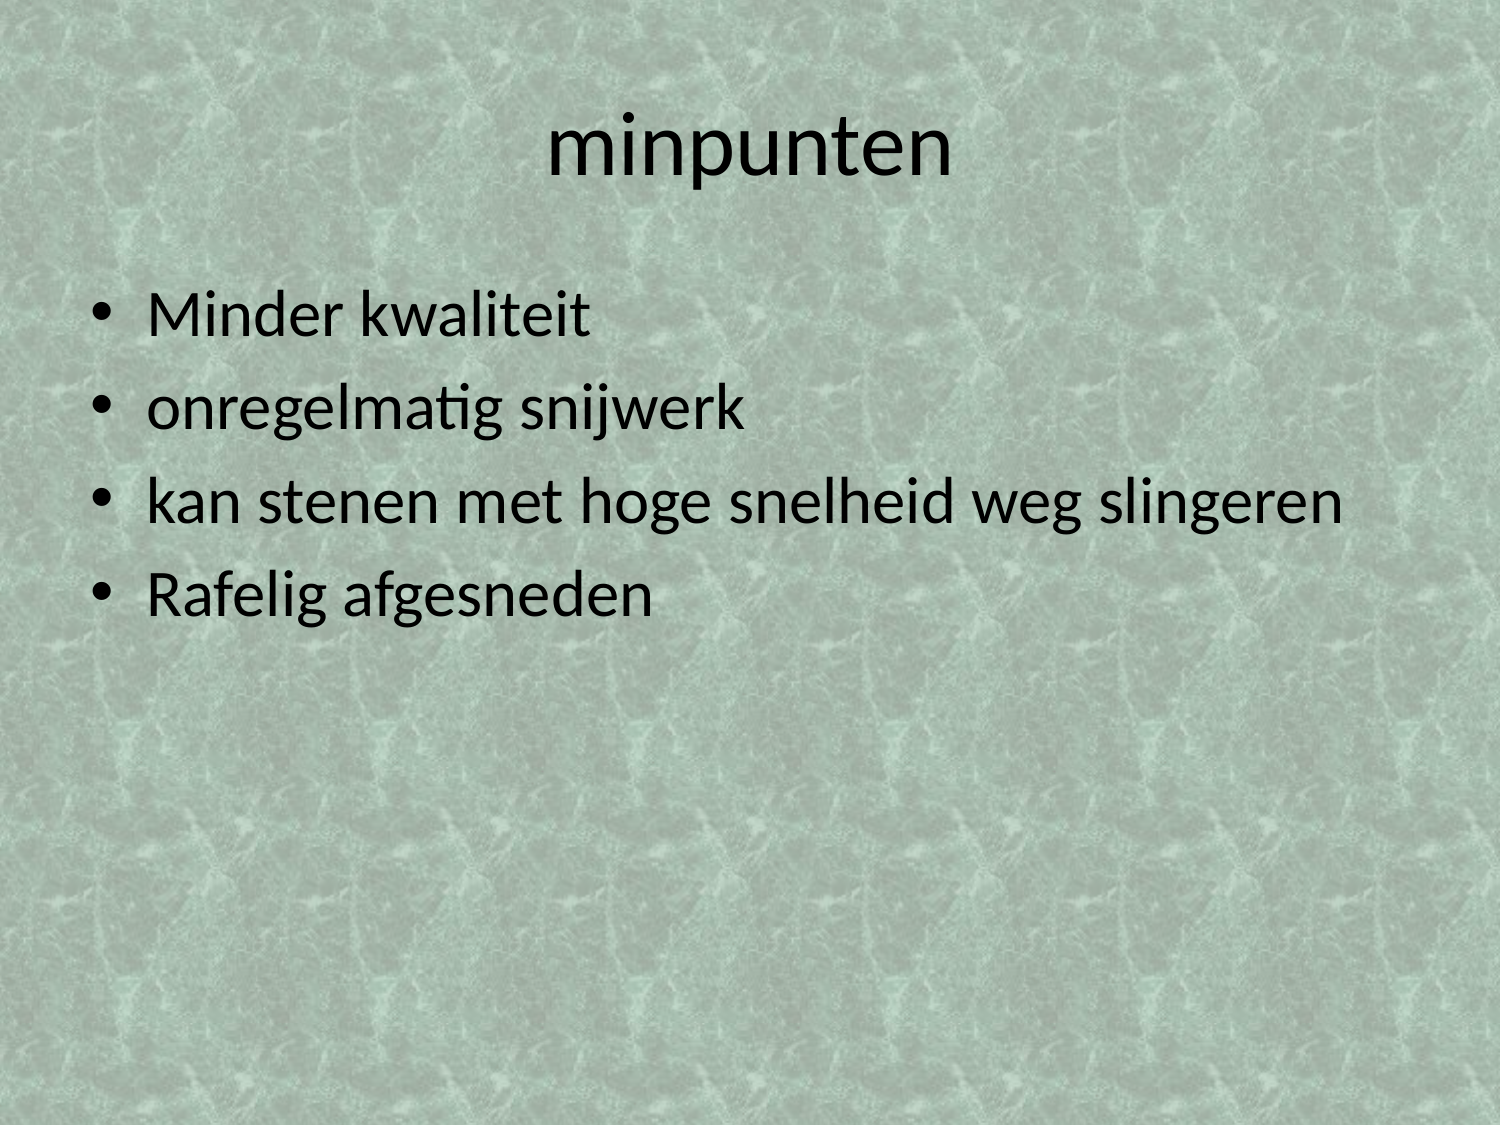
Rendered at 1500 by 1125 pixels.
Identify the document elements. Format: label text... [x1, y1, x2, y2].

title minpunten [75, 45, 1425, 233]
list Minder kwaliteit onregelmatig snijwerk kan stenen met hoge snelheid weg slingeren Rafelig afgesneden [75, 262, 1425, 1005]
